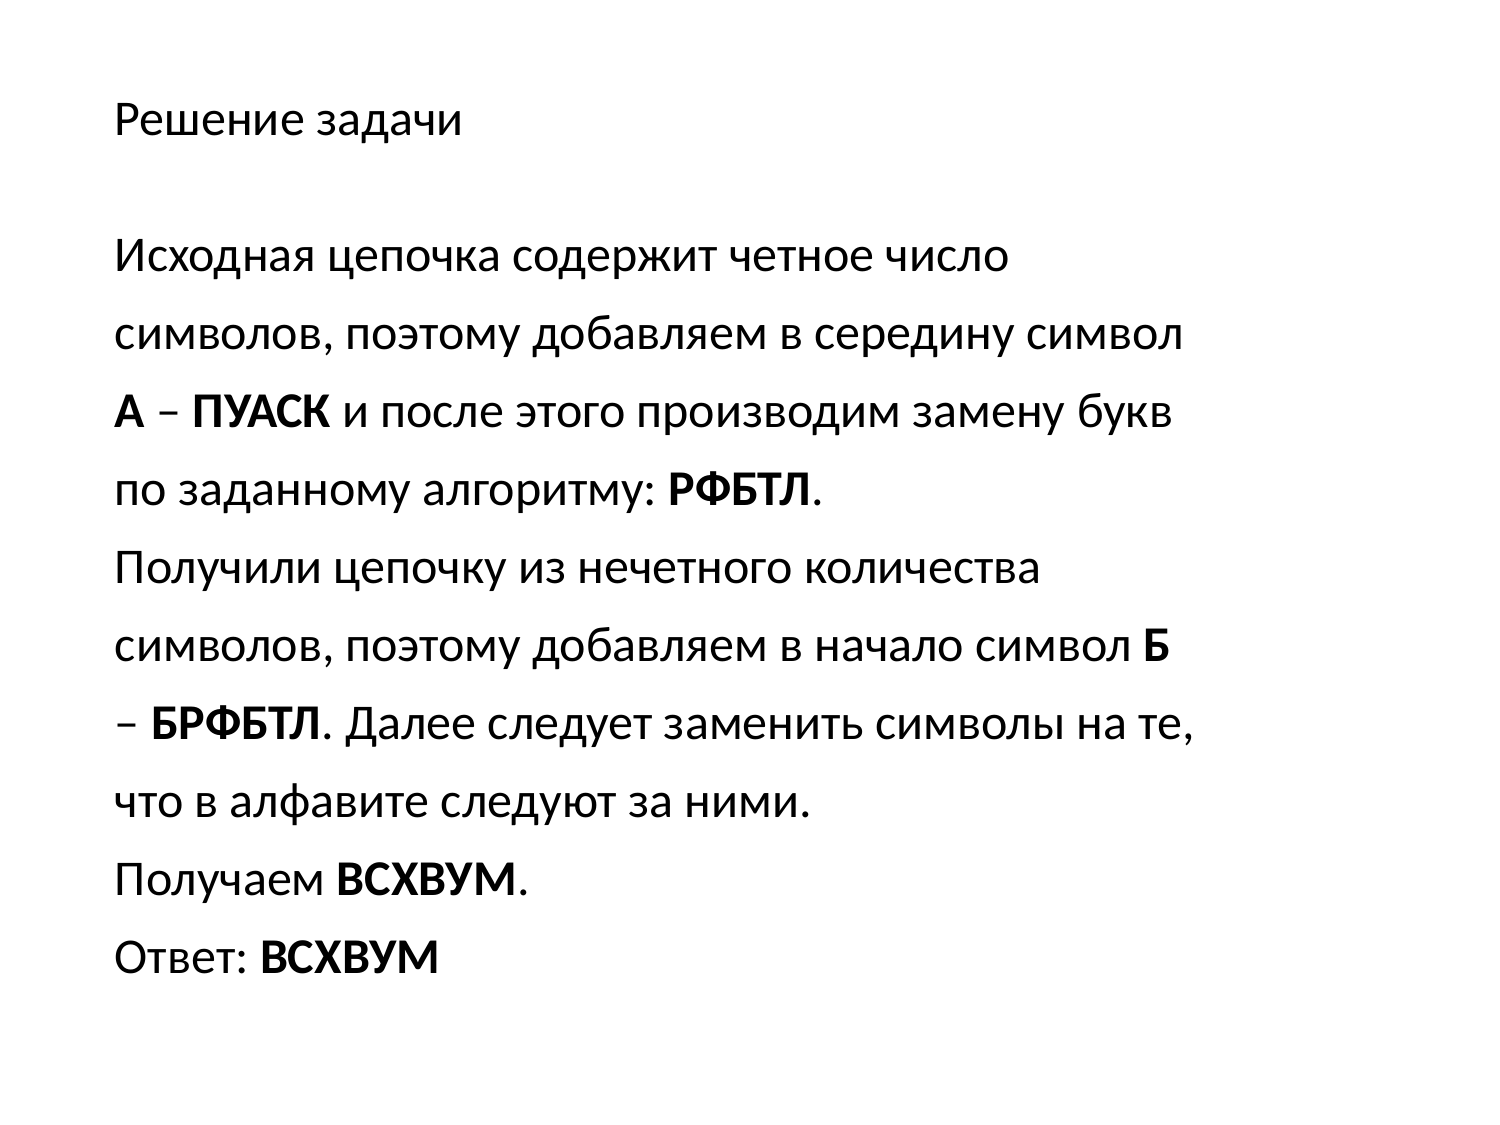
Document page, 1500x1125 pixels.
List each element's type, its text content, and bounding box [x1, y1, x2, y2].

text_box Решение задачи [100, 78, 550, 153]
text_box Исходная цепочка содержит четное число символов, поэтому добавляем в середину символ А – ПУАСК и после этого производим замену букв по заданному алгоритму: РФБТЛ. Получили цепочку из нечетного количества символов, поэтому добавляем в начало символ Б – БРФБТЛ. Далее следует заменить символы на те, что в алфавите следуют за ними. Получаем ВСХВУМ. Ответ: ВСХВУМ [100, 196, 1211, 991]
